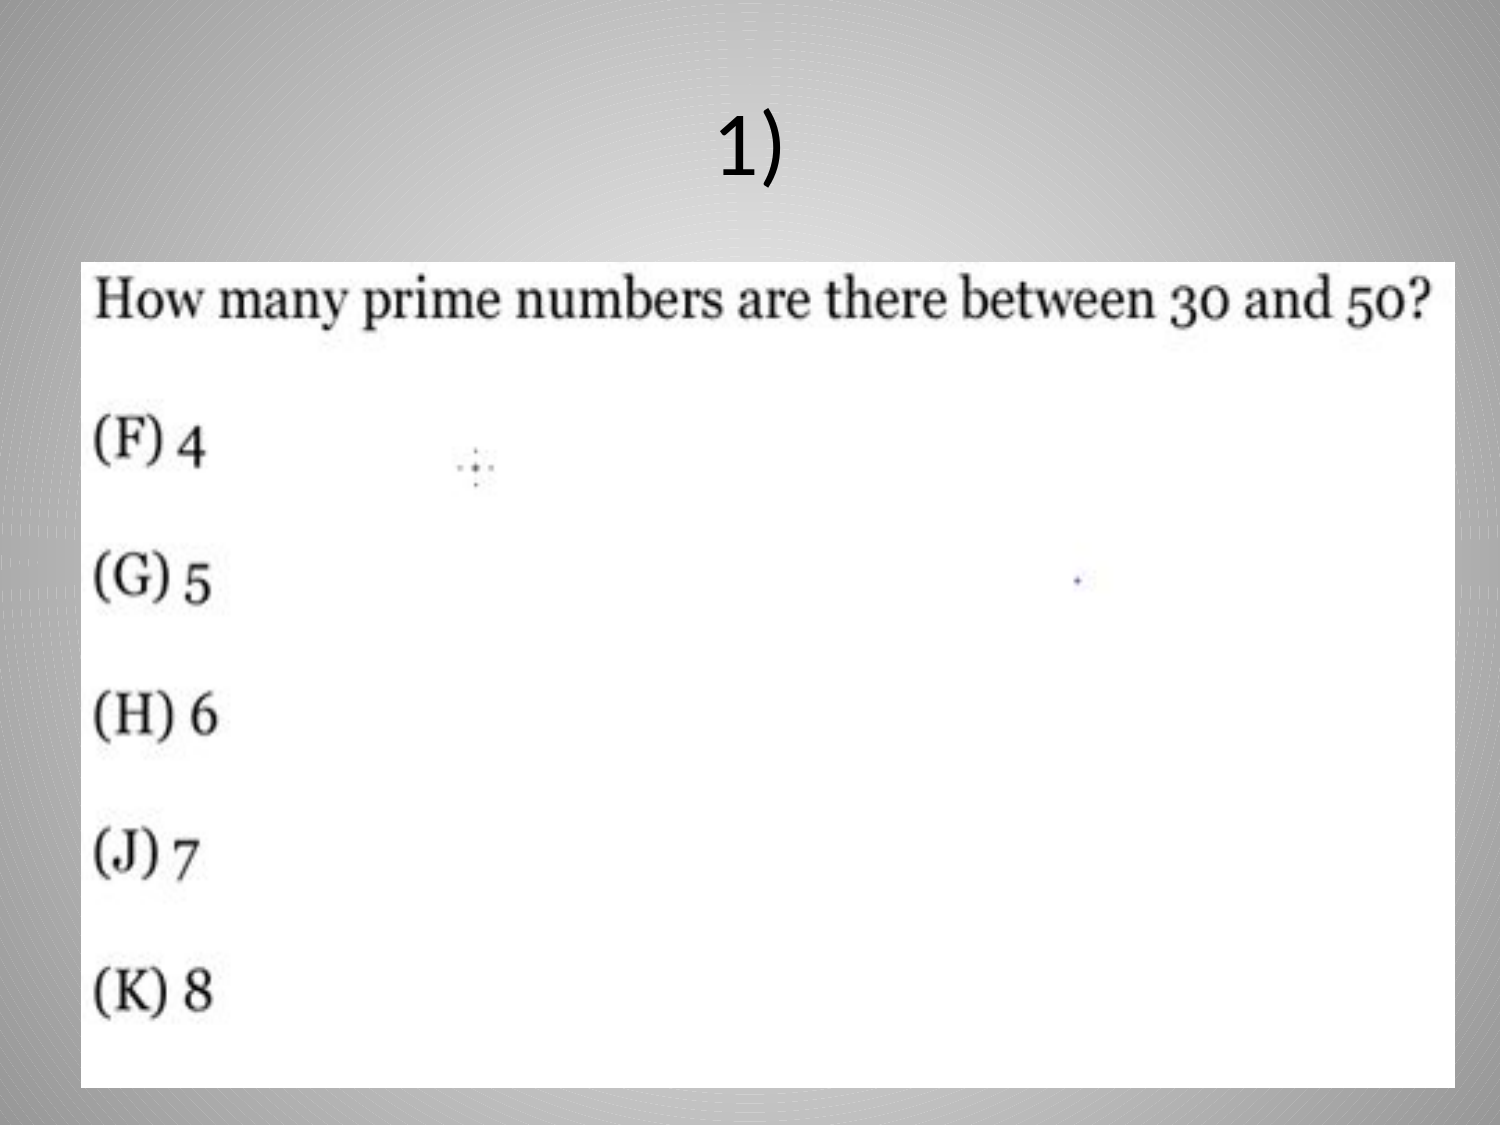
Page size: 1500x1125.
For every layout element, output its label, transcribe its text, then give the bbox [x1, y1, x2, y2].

title 1) [75, 45, 1425, 233]
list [81, 262, 1455, 1088]
